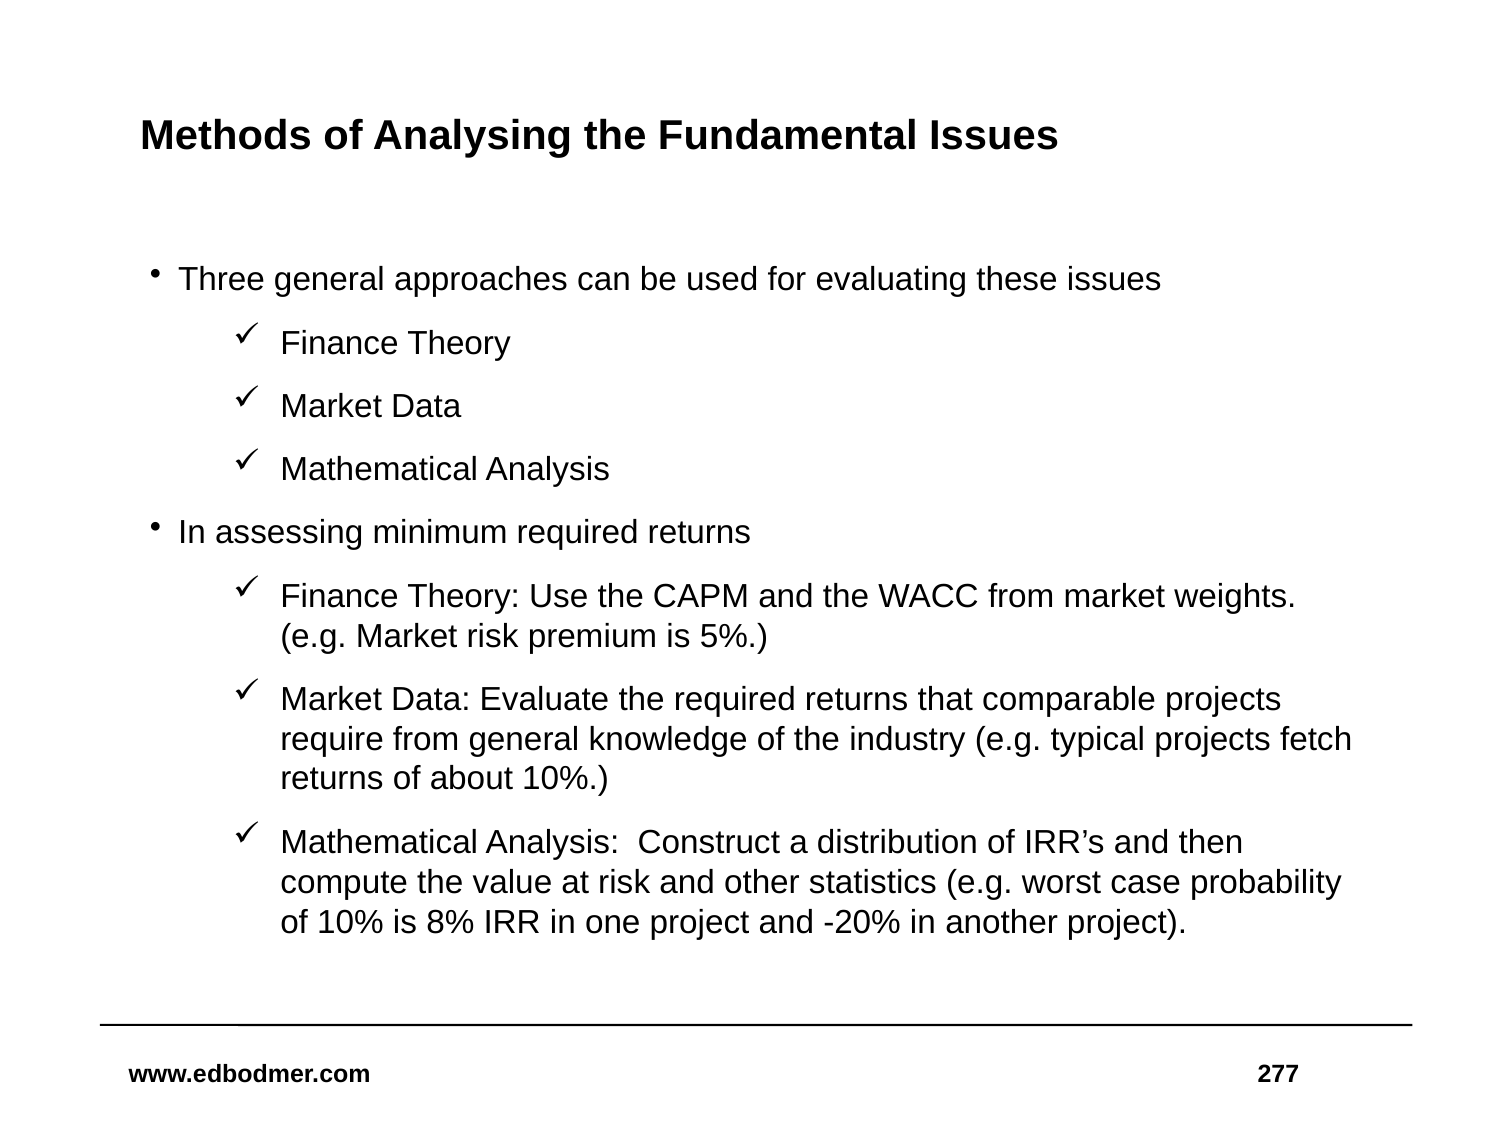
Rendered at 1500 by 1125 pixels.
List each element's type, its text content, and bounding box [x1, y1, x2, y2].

list Three general approaches can be used for evaluating these issues Finance Theory Market Data Mathematical Analysis In assessing minimum required returns Finance Theory: Use the CAPM and the WACC from market weights. (e.g. Market risk premium is 5%.) Market Data: Evaluate the required returns that comparable projects require from general knowledge of the industry (e.g. typical projects fetch returns of about 10%.) Mathematical Analysis: Construct a distribution of IRR’s and then compute the value at risk and other statistics (e.g. worst case probability of 10% is 8% IRR in one project and -20% in another project). [125, 249, 1375, 1000]
title Methods of Analysing the Fundamental Issues [125, 99, 1288, 225]
